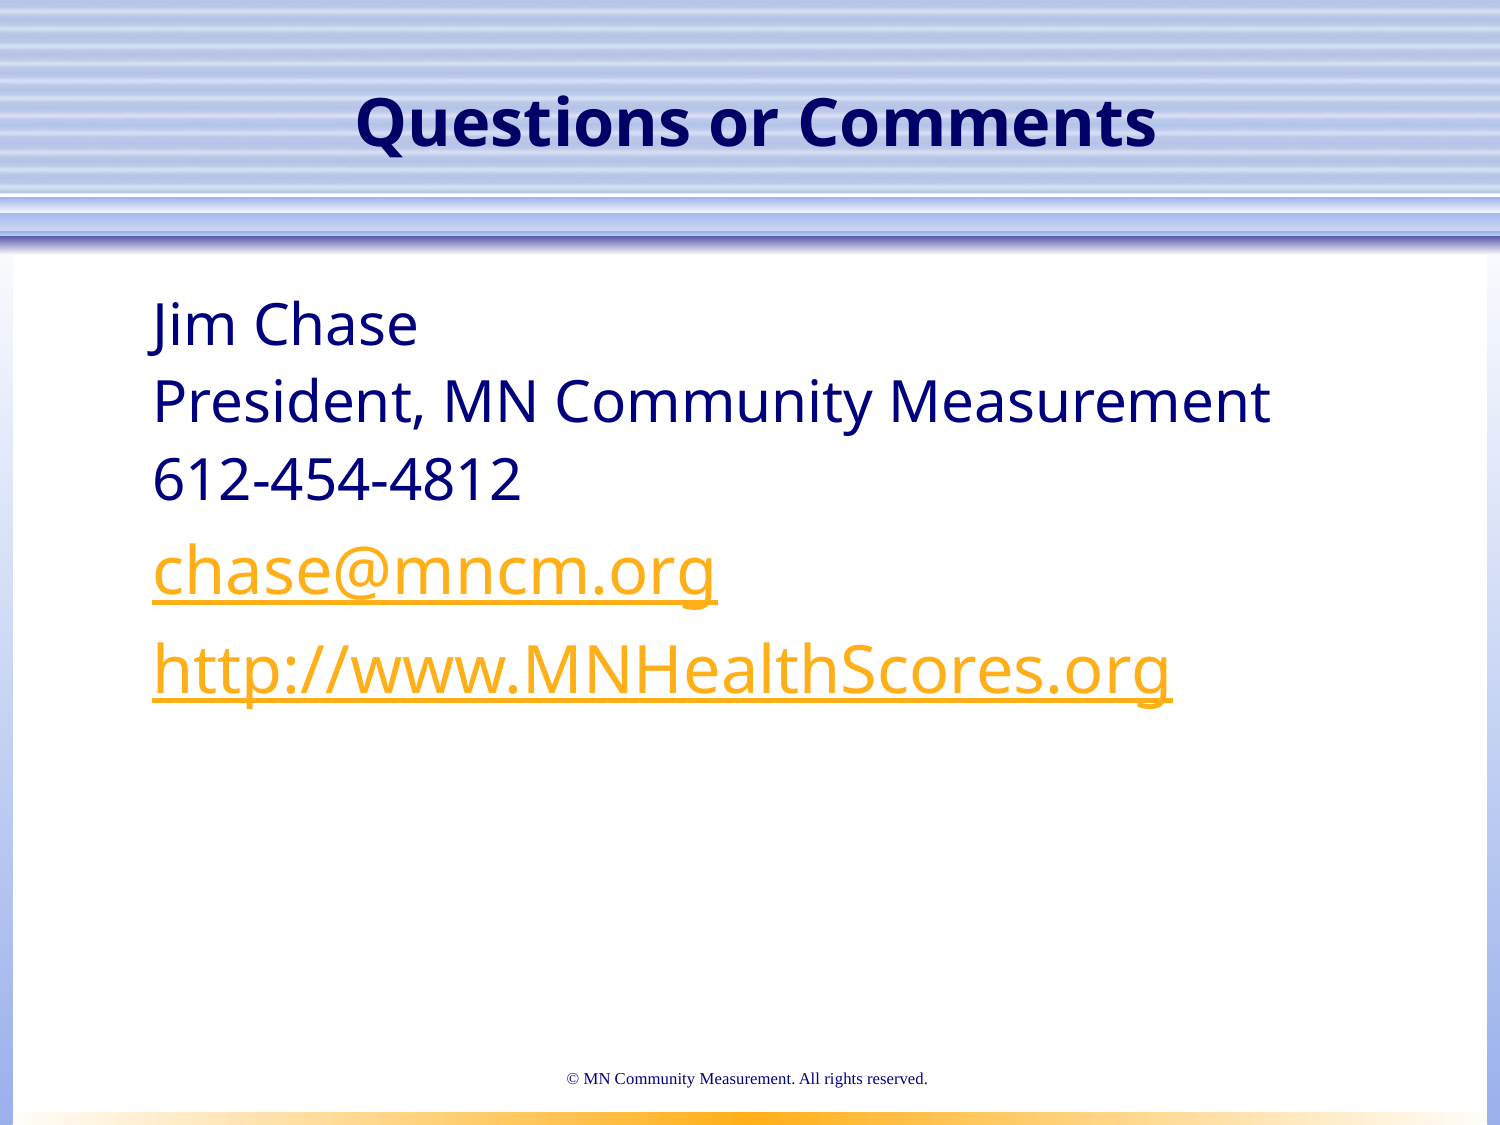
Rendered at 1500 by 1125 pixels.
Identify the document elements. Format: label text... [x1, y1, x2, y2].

title Questions or Comments [62, 49, 1451, 201]
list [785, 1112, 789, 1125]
text_box © MN Community Measurement. All rights reserved. [0, 1060, 1500, 1096]
picture [0, 0, 1500, 193]
list Jim Chase President, MN Community Measurement 612-454-4812 chase@mncm.org http://www.MNHealthScores.org [137, 287, 1376, 1051]
